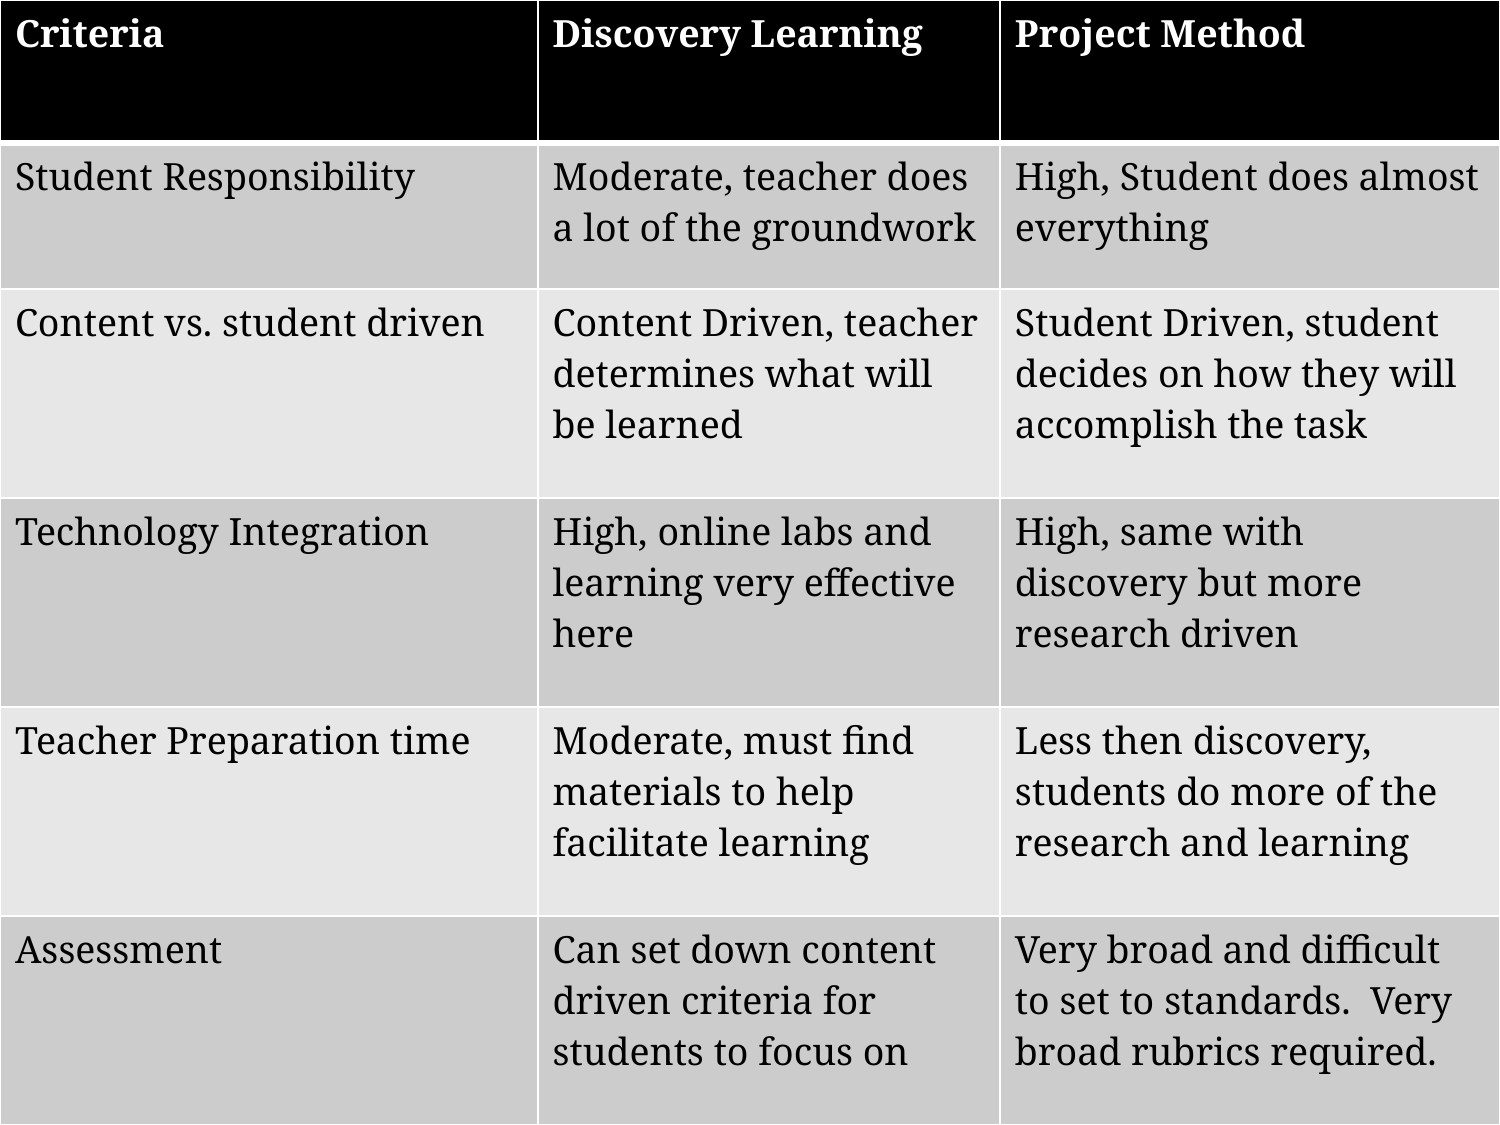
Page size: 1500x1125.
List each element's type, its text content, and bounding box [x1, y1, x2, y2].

table_header Discovery Learning [539, 1, 999, 140]
table_cell High, Student does almost everything [1001, 146, 1499, 288]
table_cell Content Driven, teacher determines what will be learned [539, 290, 999, 497]
table_header Project Method [1001, 1, 1499, 140]
table_cell High, same with discovery but more research driven [1001, 499, 1499, 706]
table_cell Content vs. student driven [1, 290, 537, 497]
table_cell Technology Integration [1, 499, 537, 706]
table_header Criteria [1, 1, 537, 140]
table_cell Can set down content driven criteria for students to focus on [539, 917, 999, 1124]
table_cell Moderate, must find materials to help facilitate learning [539, 708, 999, 915]
table_cell Less then discovery, students do more of the research and learning [1001, 708, 1499, 915]
table_cell Assessment [1, 917, 537, 1124]
table_cell Teacher Preparation time [1, 708, 537, 915]
table_cell Student Responsibility [1, 146, 537, 288]
table_cell Very broad and difficult to set to standards. Very broad rubrics required. [1001, 917, 1499, 1124]
table_cell Moderate, teacher does a lot of the groundwork [539, 146, 999, 288]
table_cell High, online labs and learning very effective here [539, 499, 999, 706]
table_cell Student Driven, student decides on how they will accomplish the task [1001, 290, 1499, 497]
